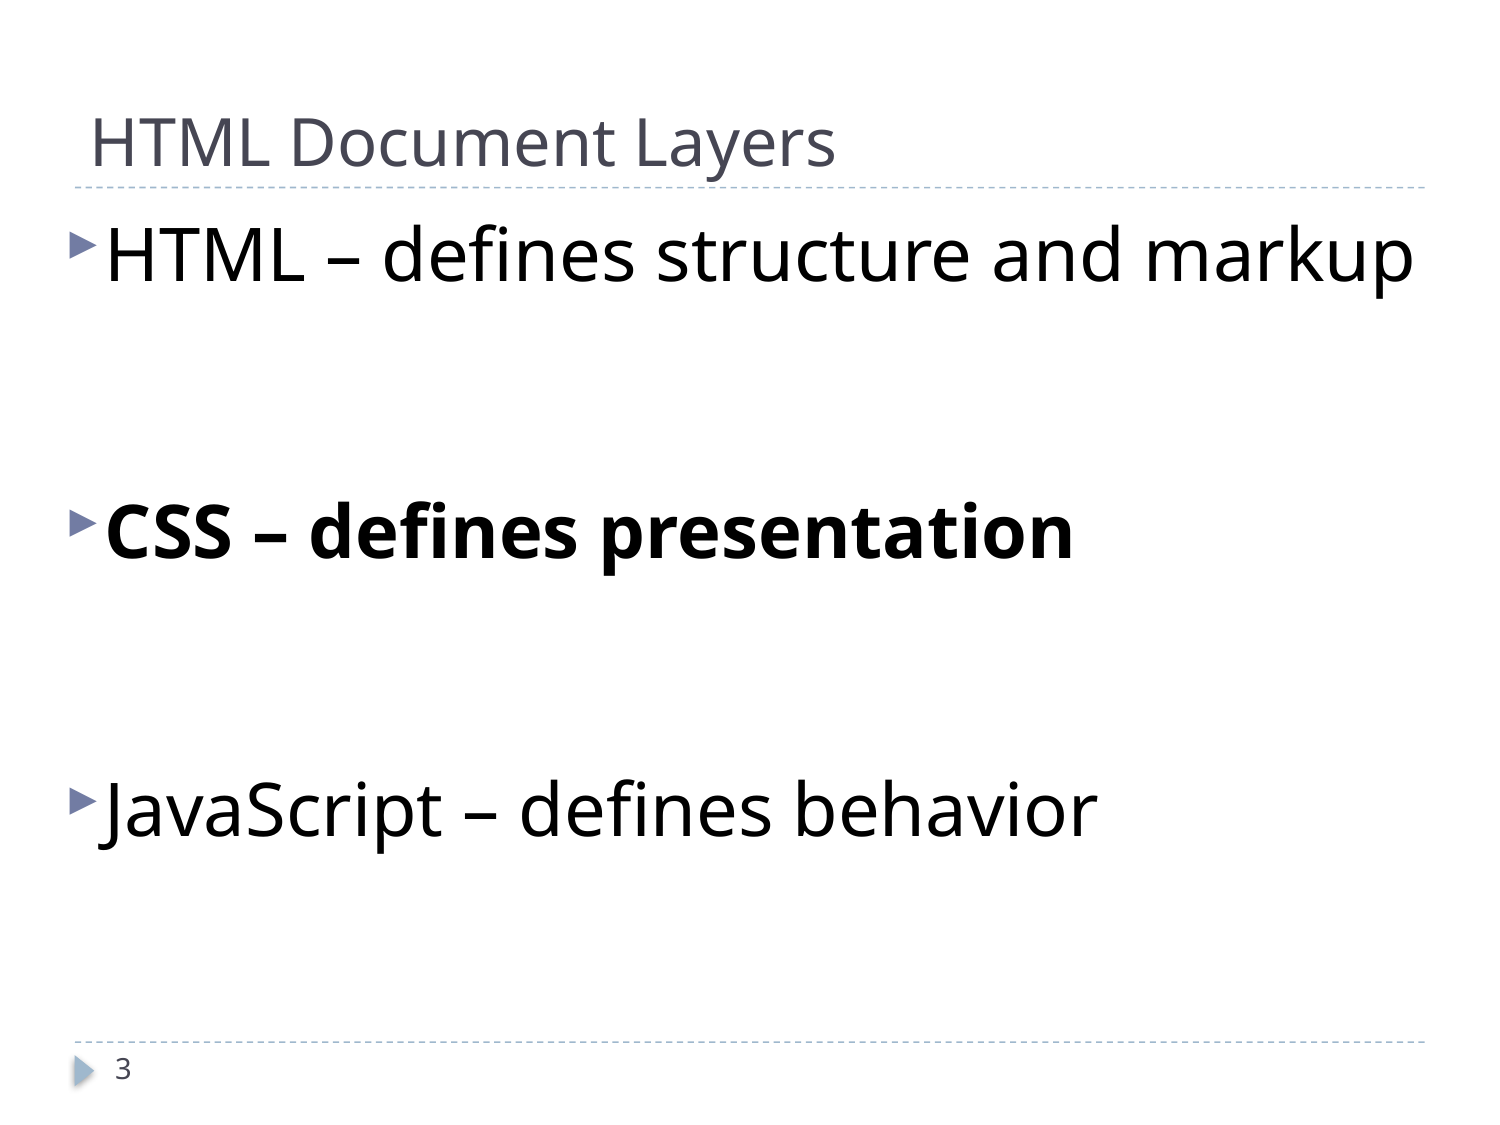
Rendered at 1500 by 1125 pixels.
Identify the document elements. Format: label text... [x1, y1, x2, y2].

list HTML – defines structure and markup CSS – defines presentation JavaScript – defines behavior [50, 200, 1463, 1000]
slide_number 3 [100, 1042, 426, 1103]
title HTML Document Layers [75, 24, 1425, 188]
